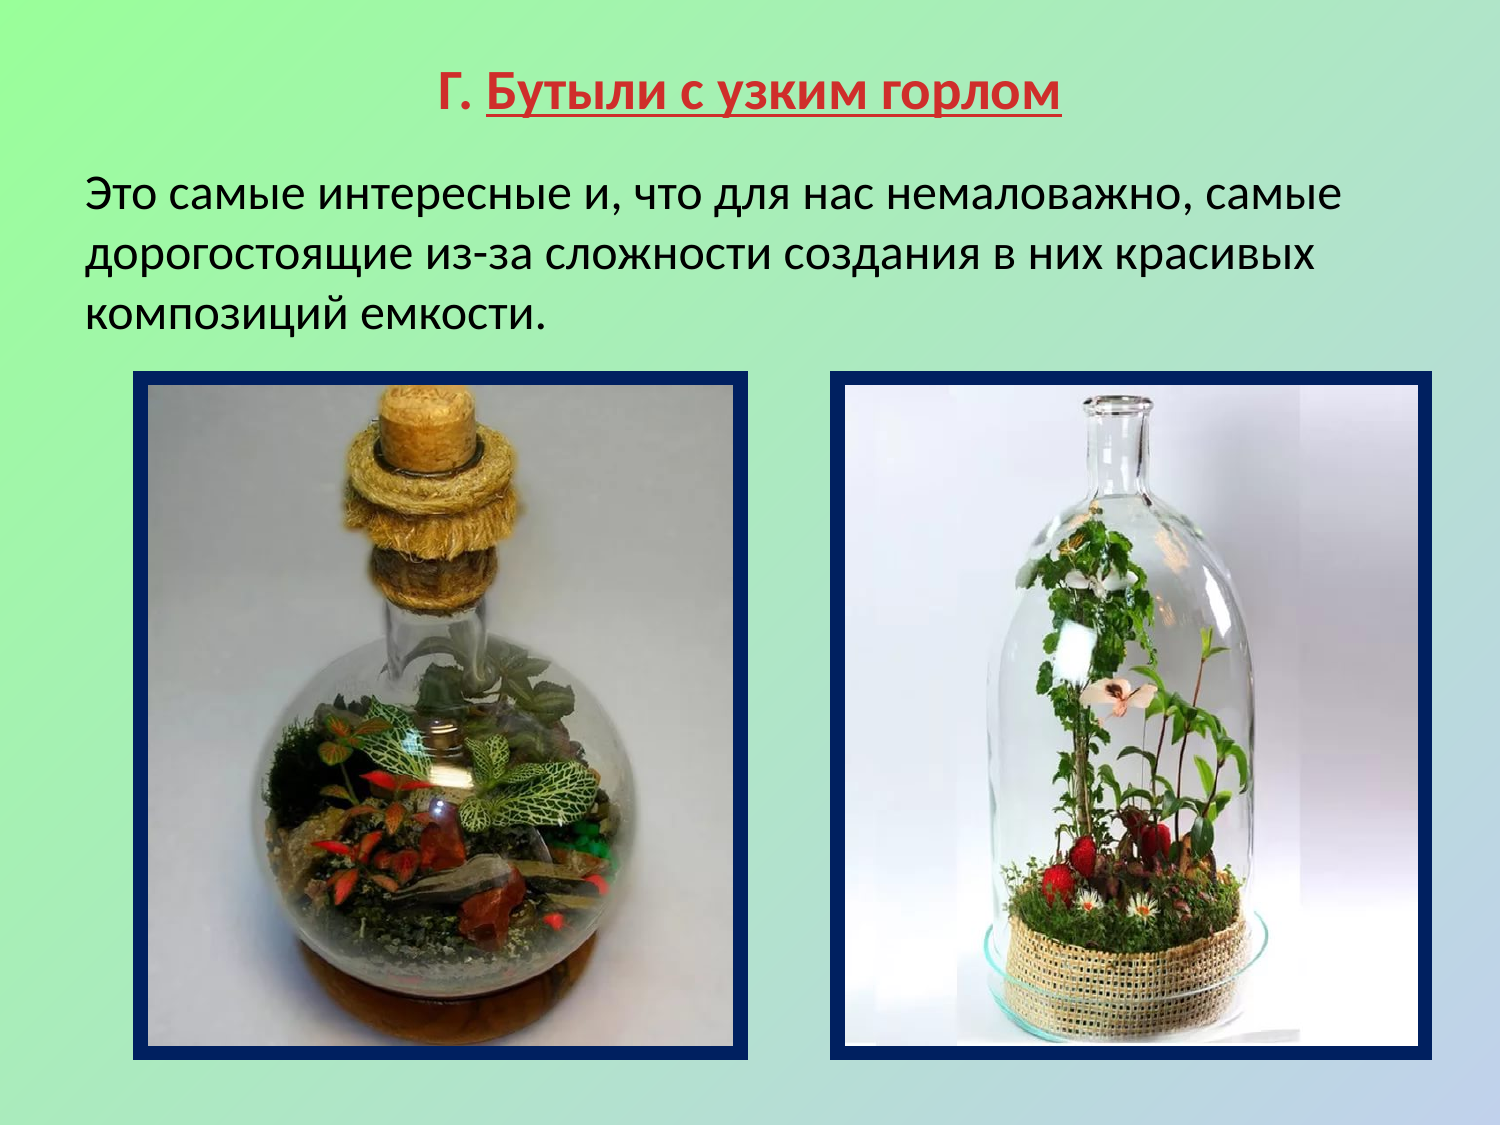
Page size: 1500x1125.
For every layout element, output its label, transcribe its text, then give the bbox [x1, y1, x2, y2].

text_box Это самые интересные и, что для нас немаловажно, самые дорогостоящие из-за сложности создания в них красивых композиций емкости. [70, 152, 1465, 348]
title Г. Бутыли с узким горлом [75, 45, 1425, 129]
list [844, 385, 1419, 1046]
picture [147, 385, 734, 1046]
